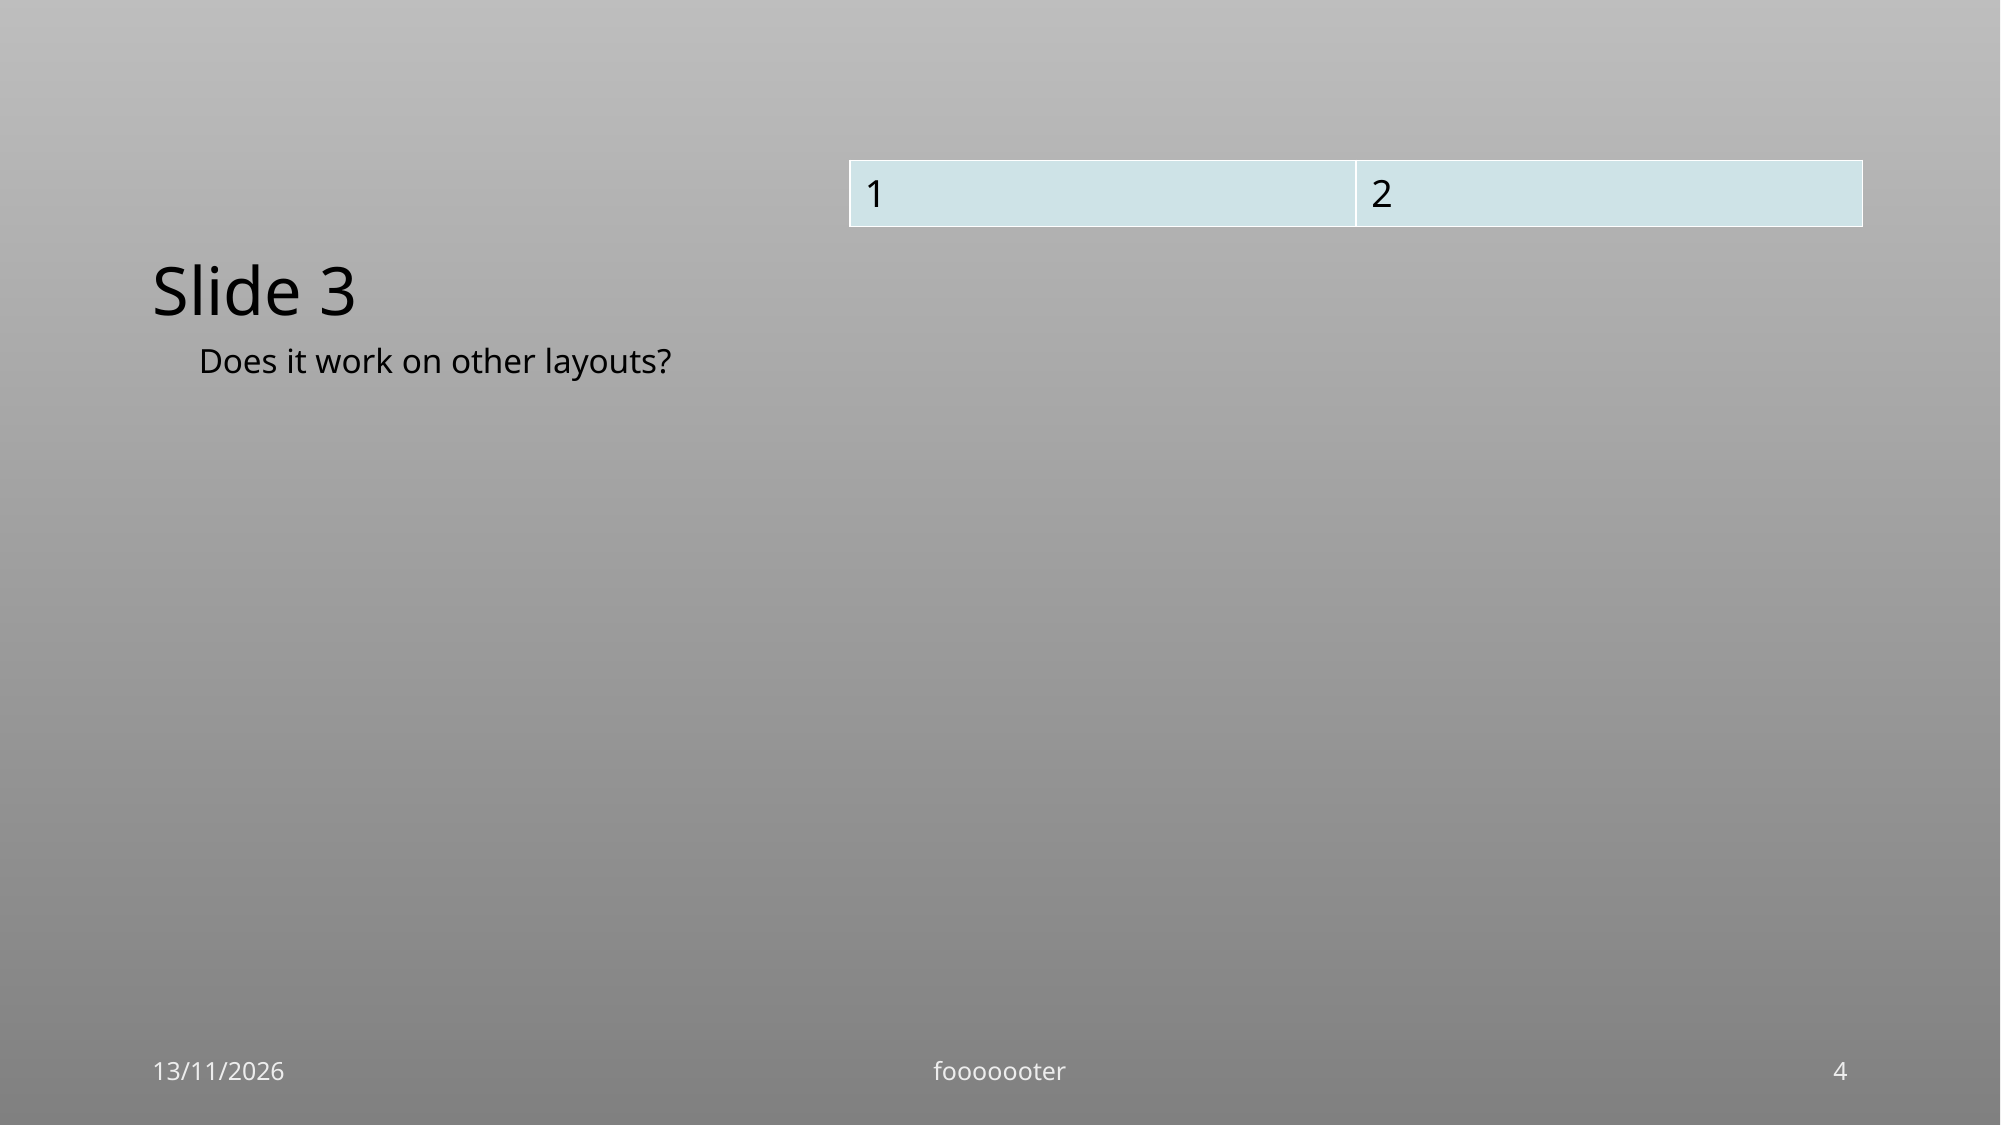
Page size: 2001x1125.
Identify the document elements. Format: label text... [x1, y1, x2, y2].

picture [0, 0, 2001, 1125]
slide_number ‹#› [1412, 1042, 1863, 1103]
table_header 2 [1357, 161, 1862, 226]
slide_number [137, 1042, 588, 1103]
footer fooooooter [662, 1042, 1338, 1103]
list Does it work on other layouts? [183, 337, 783, 963]
title Slide 3 [137, 75, 783, 338]
table_header 1 [851, 161, 1355, 226]
